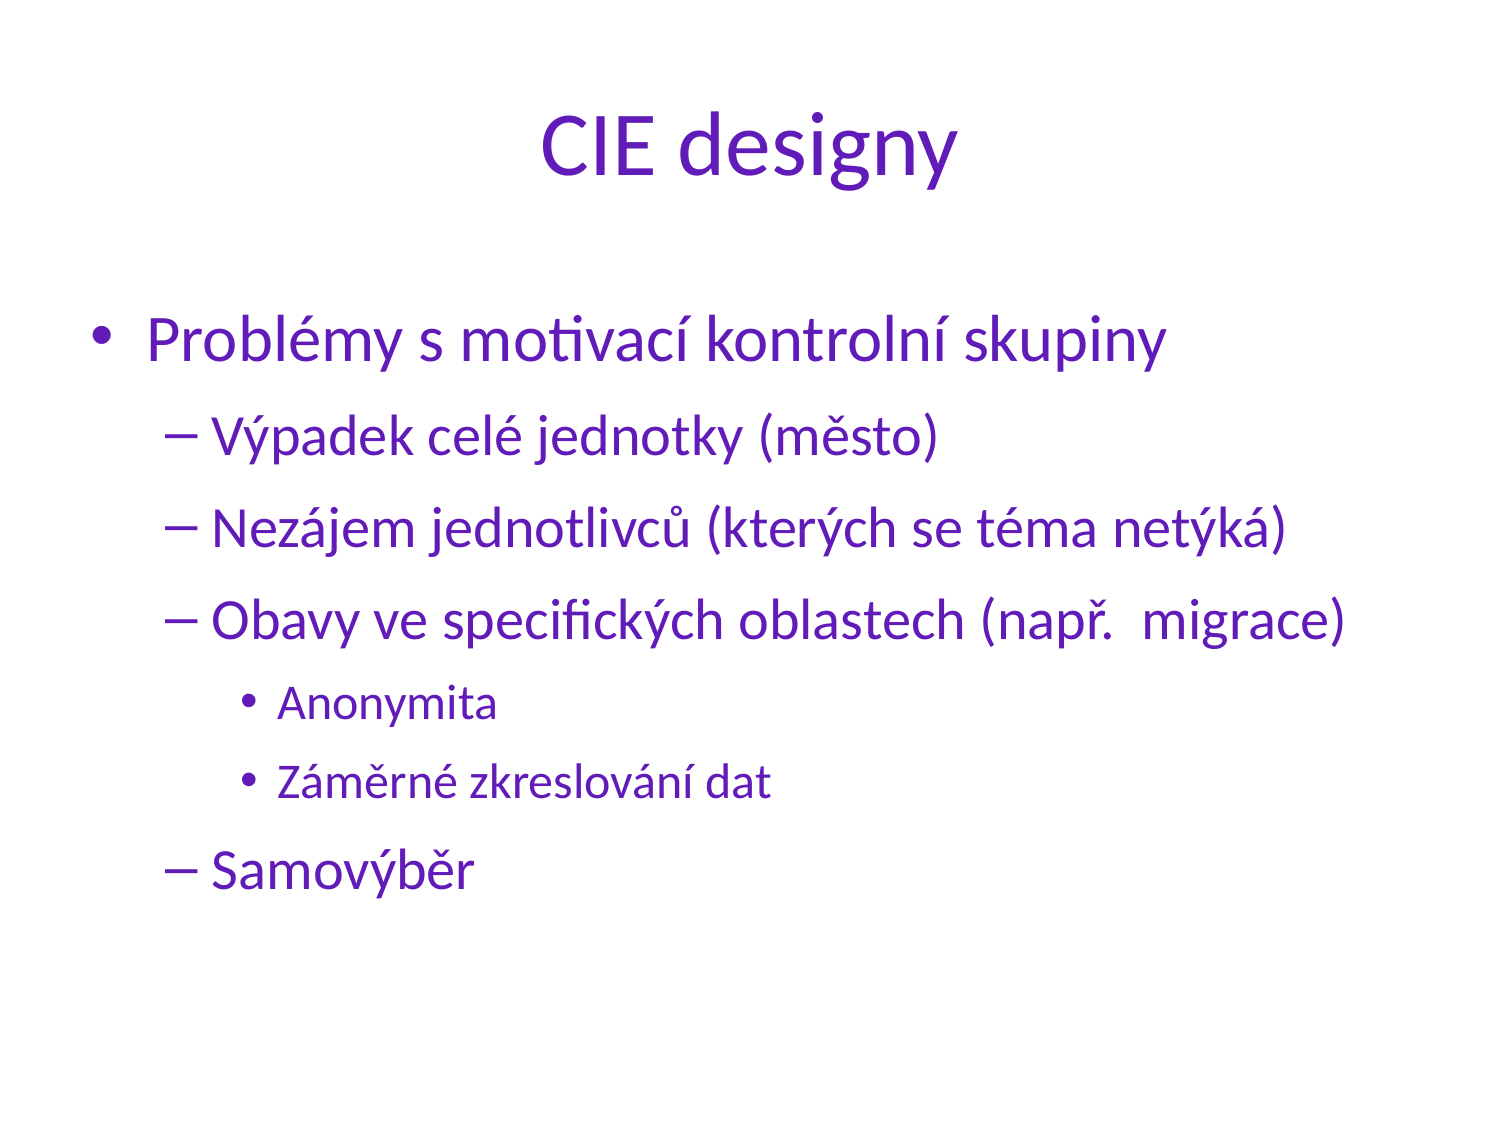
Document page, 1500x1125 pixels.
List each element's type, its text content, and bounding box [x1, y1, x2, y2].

title CIE designy [75, 45, 1425, 233]
list Problémy s motivací kontrolní skupiny Výpadek celé jednotky (město) Nezájem jednotlivců (kterých se téma netýká) Obavy ve specifických oblastech (např. migrace) Anonymita Záměrné zkreslování dat Samovýběr [75, 275, 1425, 1018]
